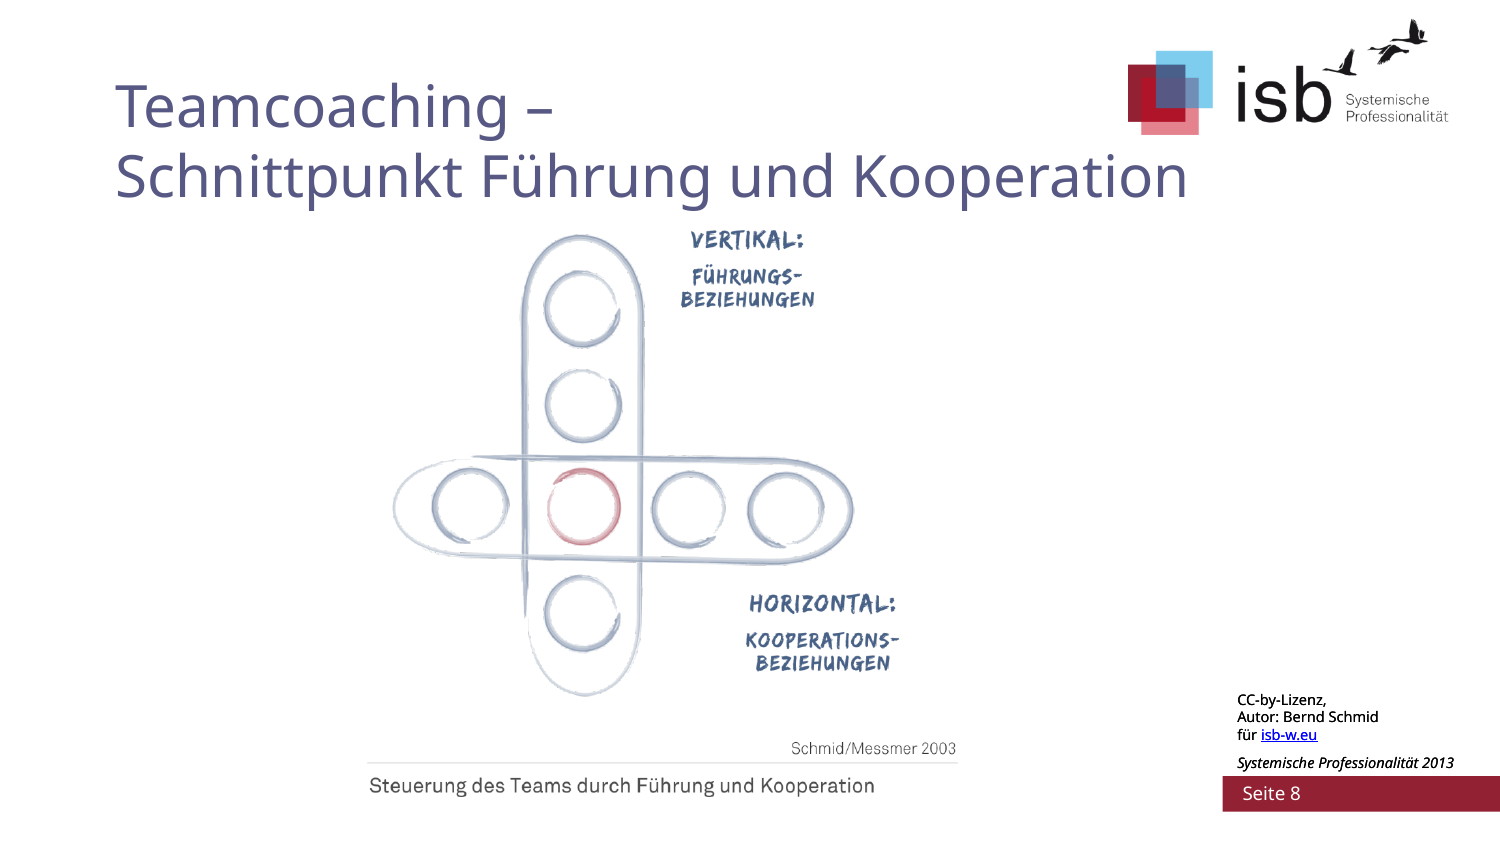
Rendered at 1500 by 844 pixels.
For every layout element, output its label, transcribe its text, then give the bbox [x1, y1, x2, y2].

title Teamcoaching – Schnittpunkt Führung und Kooperation [100, 67, 1223, 281]
picture [1128, 14, 1461, 139]
text_box CC-by-Lizenz, Autor: Bernd Schmid für isb-w.eu Systemische Professionalität 2013 [1222, 543, 1500, 844]
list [348, 185, 975, 812]
